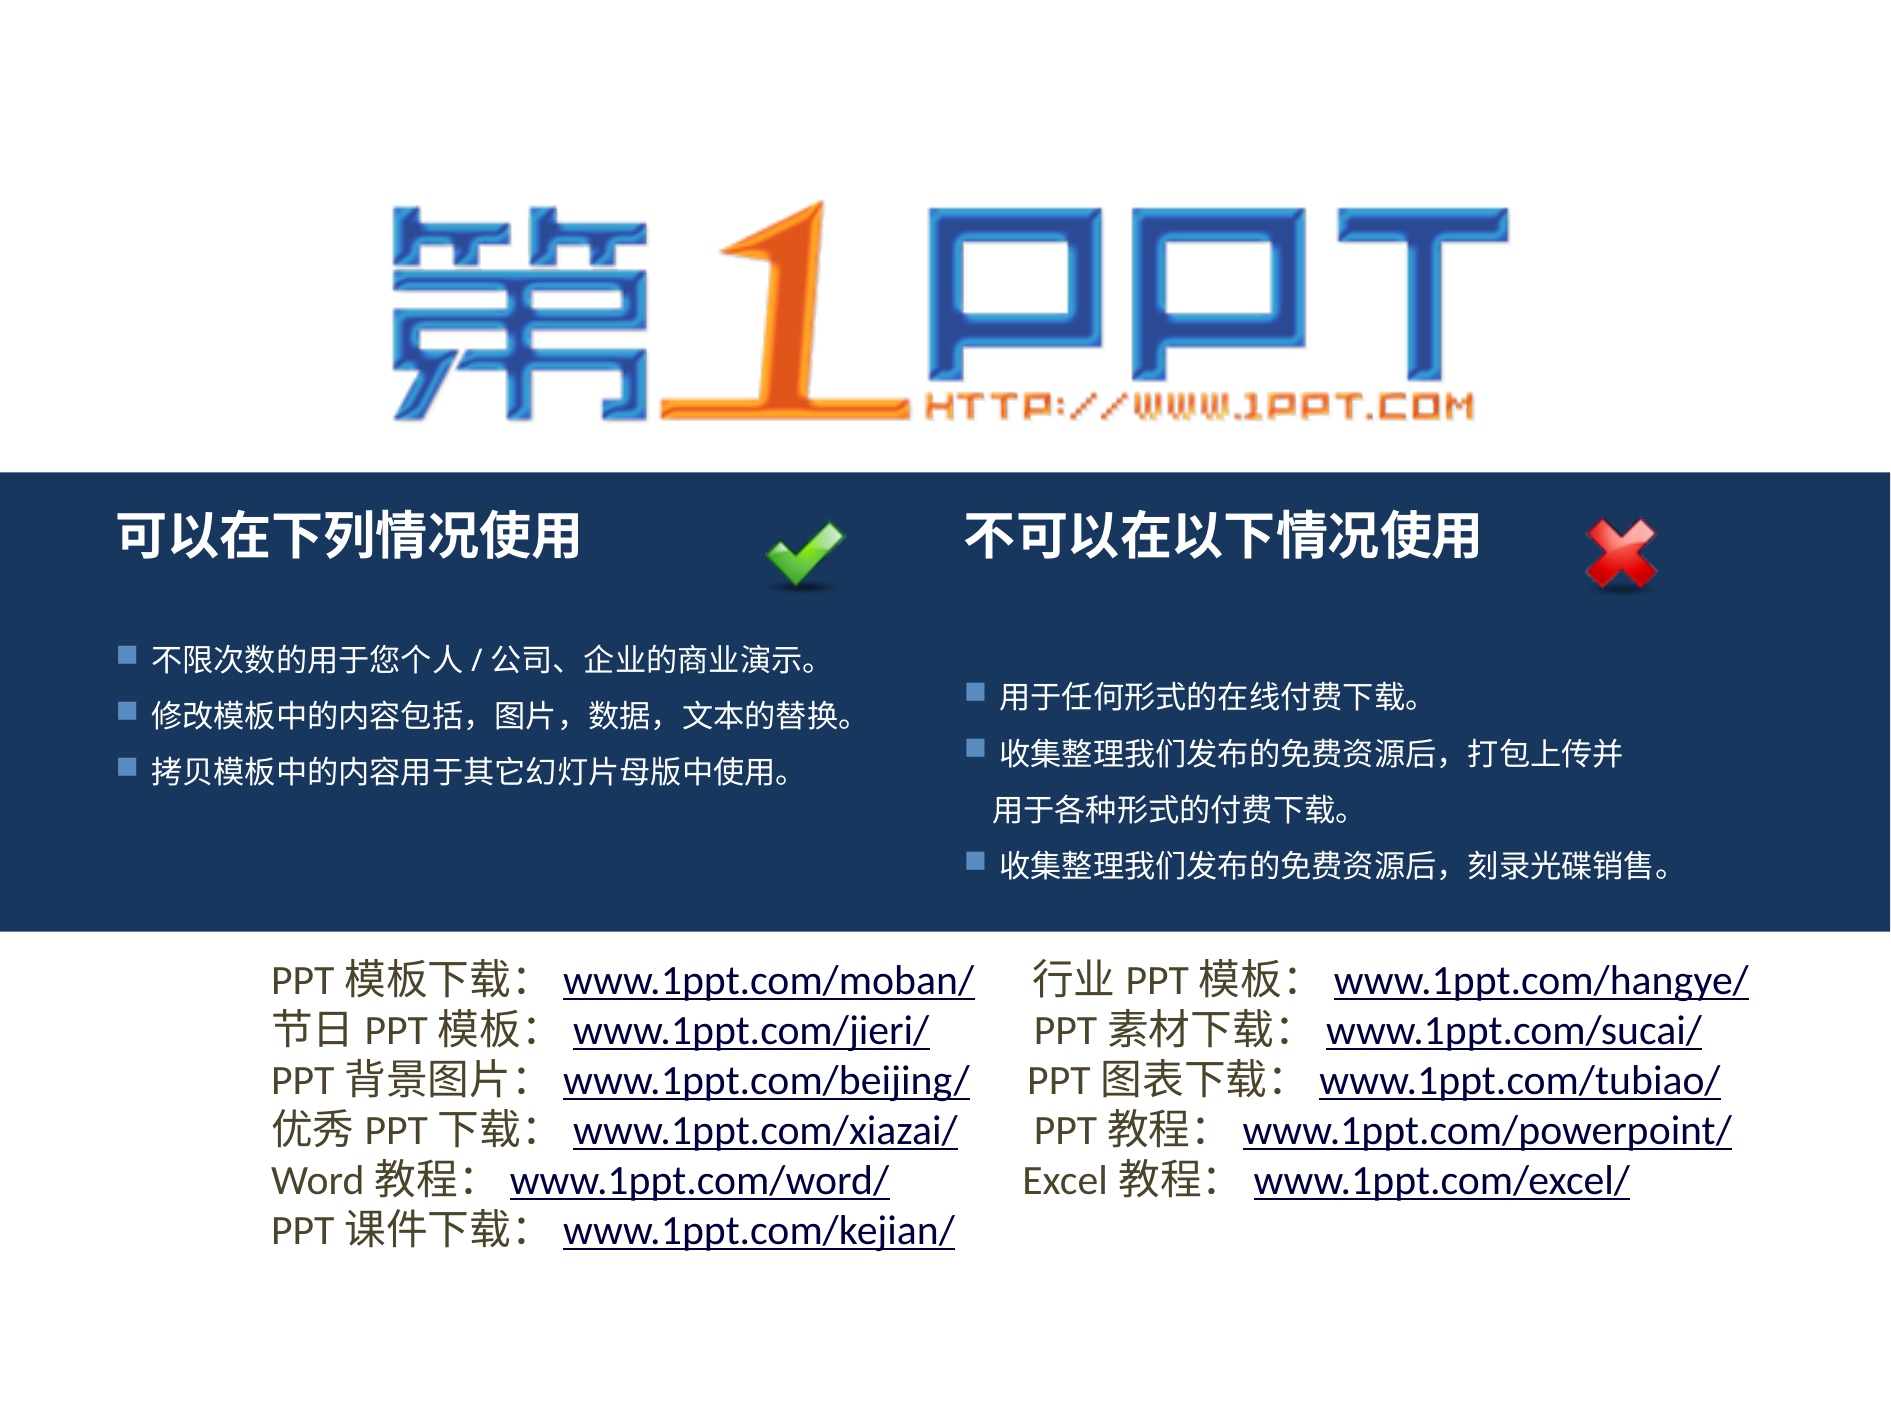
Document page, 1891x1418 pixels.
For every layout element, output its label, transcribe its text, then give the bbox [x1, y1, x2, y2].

text_box [0, 472, 1891, 932]
picture [169, 35, 1764, 596]
text_box 不可以在以下情况使用 用于任何形式的在线付费下载。 收集整理我们发布的免费资源后，打包上传并 用于各种形式的付费下载。 收集整理我们发布的免费资源后，刻录光碟销售。 [945, 493, 1794, 903]
text_box PPT模板下载：www.1ppt.com/moban/ 行业PPT模板：www.1ppt.com/hangye/ 节日PPT模板：www.1ppt.com/jieri/ PPT素材下载：www.1ppt.com/sucai/ PPT背景图片：www.1ppt.com/beijing/ PPT图表下载：www.1ppt.com/tubiao/ 优秀PPT下载：www.1ppt.com/xiazai/ PPT教程：www.1ppt.com/powerpoint/ Word教程：www.1ppt.com/word/ Excel教程：www.1ppt.com/excel/ PPT课件下载：www.1ppt.com/kejian/ [250, 932, 1891, 1381]
text_box 可以在下列情况使用 不限次数的用于您个人/公司、企业的商业演示。 修改模板中的内容包括，图片，数据，文本的替换。 拷贝模板中的内容用于其它幻灯片母版中使用。 [96, 493, 945, 903]
